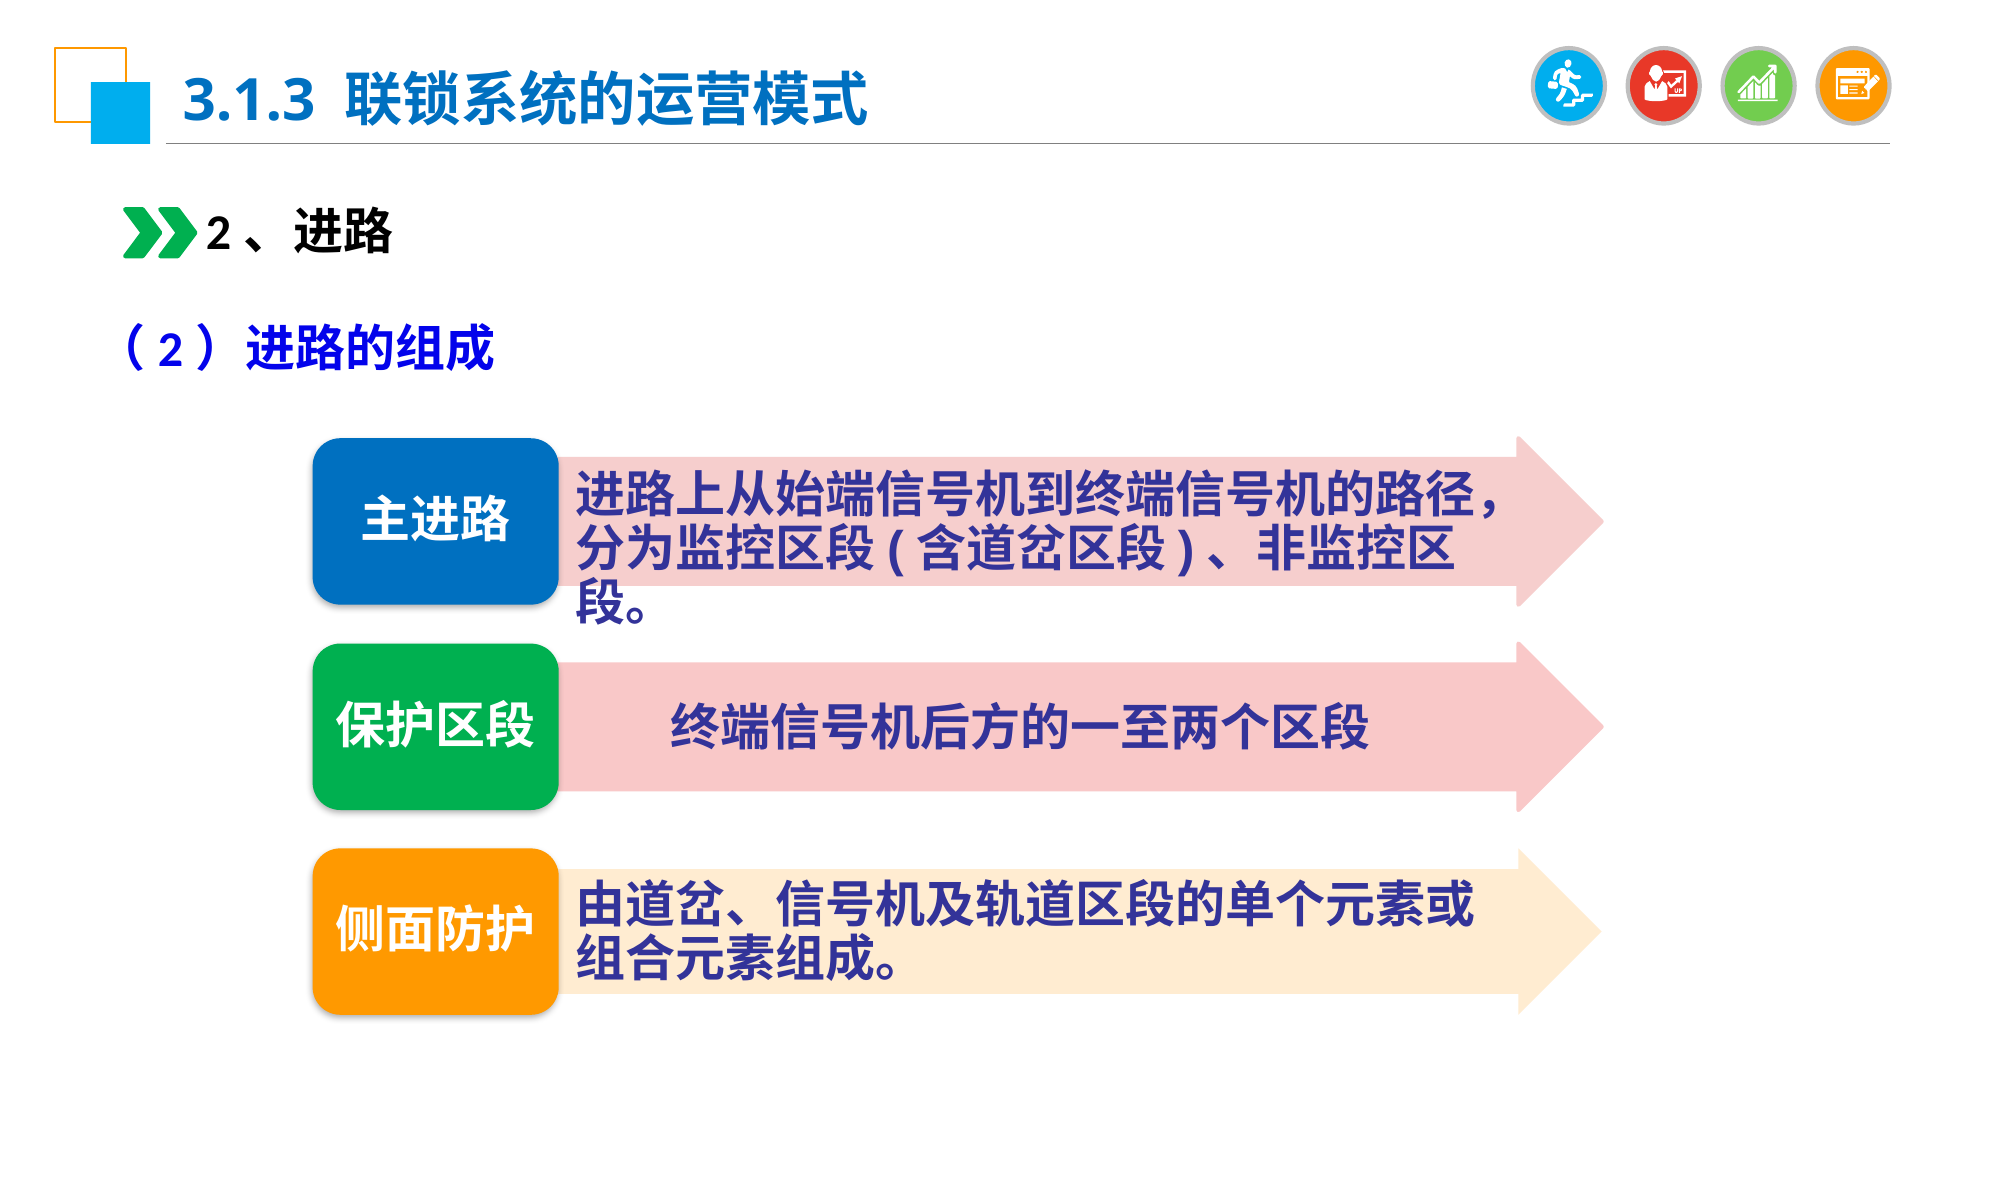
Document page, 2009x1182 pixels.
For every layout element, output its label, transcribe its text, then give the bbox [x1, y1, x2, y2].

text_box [312, 848, 1602, 1016]
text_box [124, 191, 404, 269]
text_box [312, 437, 1602, 605]
text_box 3.1.3 联锁系统的运营模式 [162, 51, 890, 142]
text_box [312, 643, 1602, 826]
text_box （2）进路的组成 [81, 309, 510, 385]
